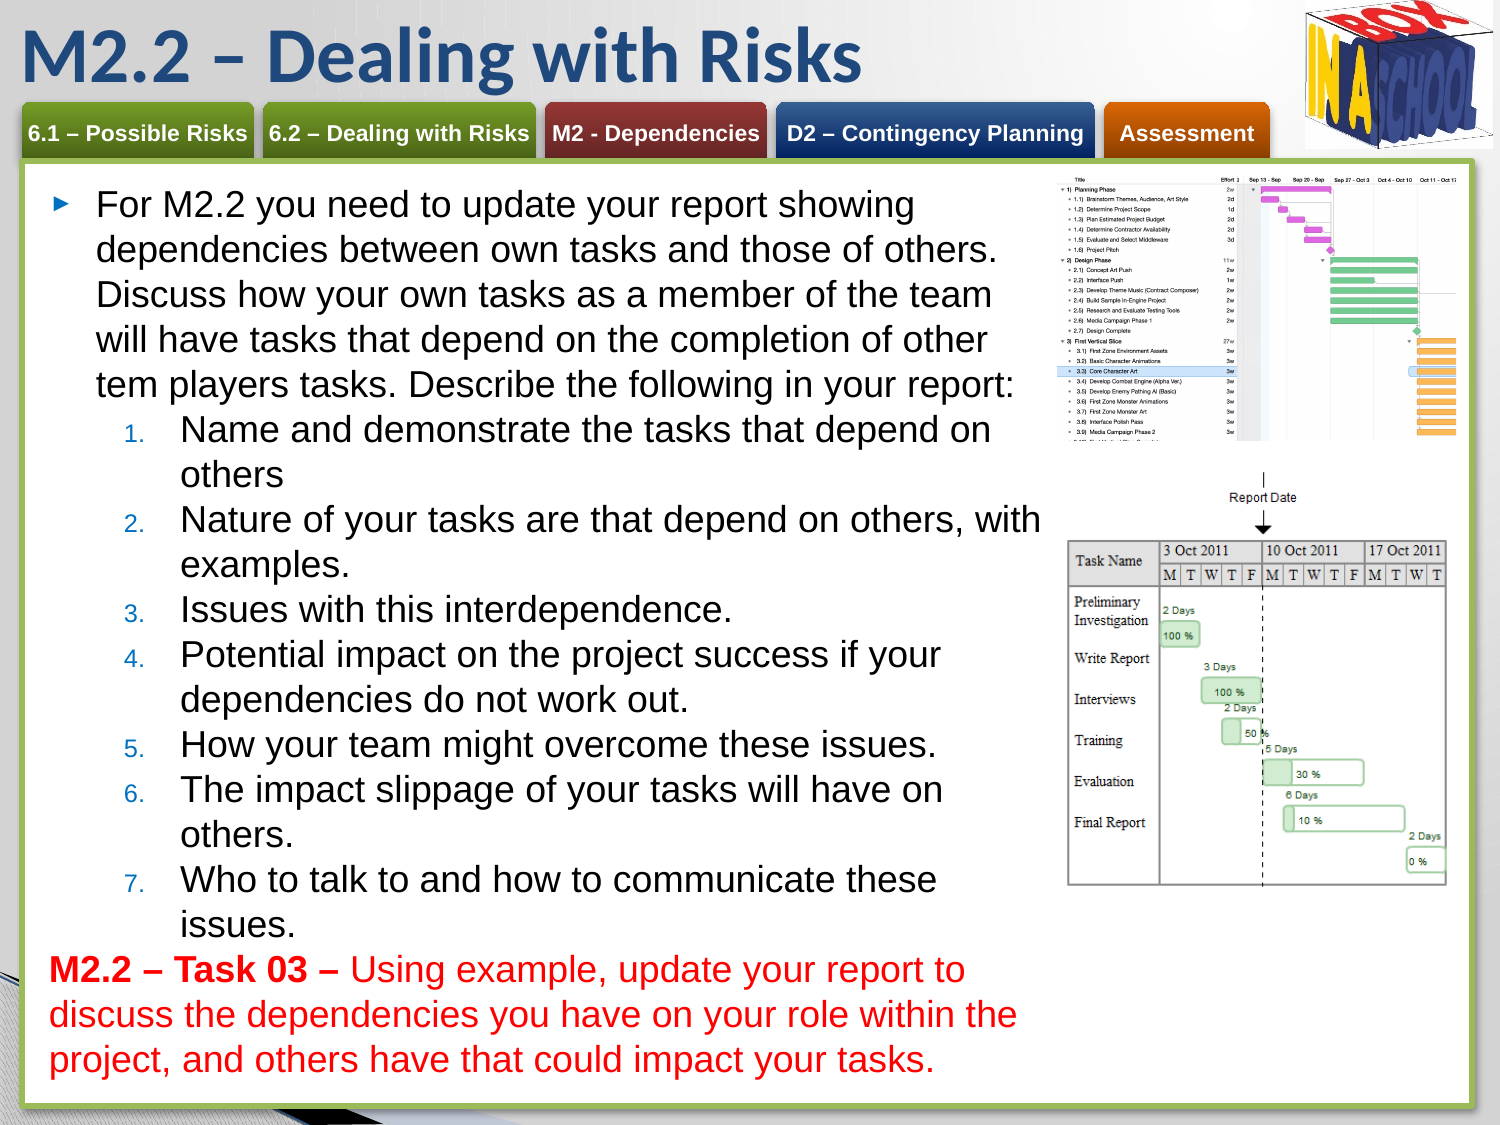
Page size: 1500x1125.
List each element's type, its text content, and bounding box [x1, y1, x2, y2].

picture [1305, 0, 1494, 149]
text_box For M2.2 you need to update your report showing dependencies between own tasks and those of others. Discuss how your own tasks as a member of the team will have tasks that depend on the completion of other tem players tasks. Describe the following in your report: Name and demonstrate the tasks that depend on others Nature of your tasks are that depend on others, with examples. Issues with this interdependence. Potential impact on the project success if your dependencies do not work out. How your team might overcome these issues. The impact slippage of your tasks will have on others. Who to talk to and how to communicate these issues. M2.2 – Task 03 – Using example, update your report to discuss the dependencies you have on your role within the project, and others have that could impact your tasks. [34, 172, 1058, 1088]
picture [1056, 462, 1457, 897]
picture [1056, 175, 1457, 441]
picture [281, 1114, 303, 1125]
title M2.2 – Dealing with Risks [5, 0, 1270, 102]
